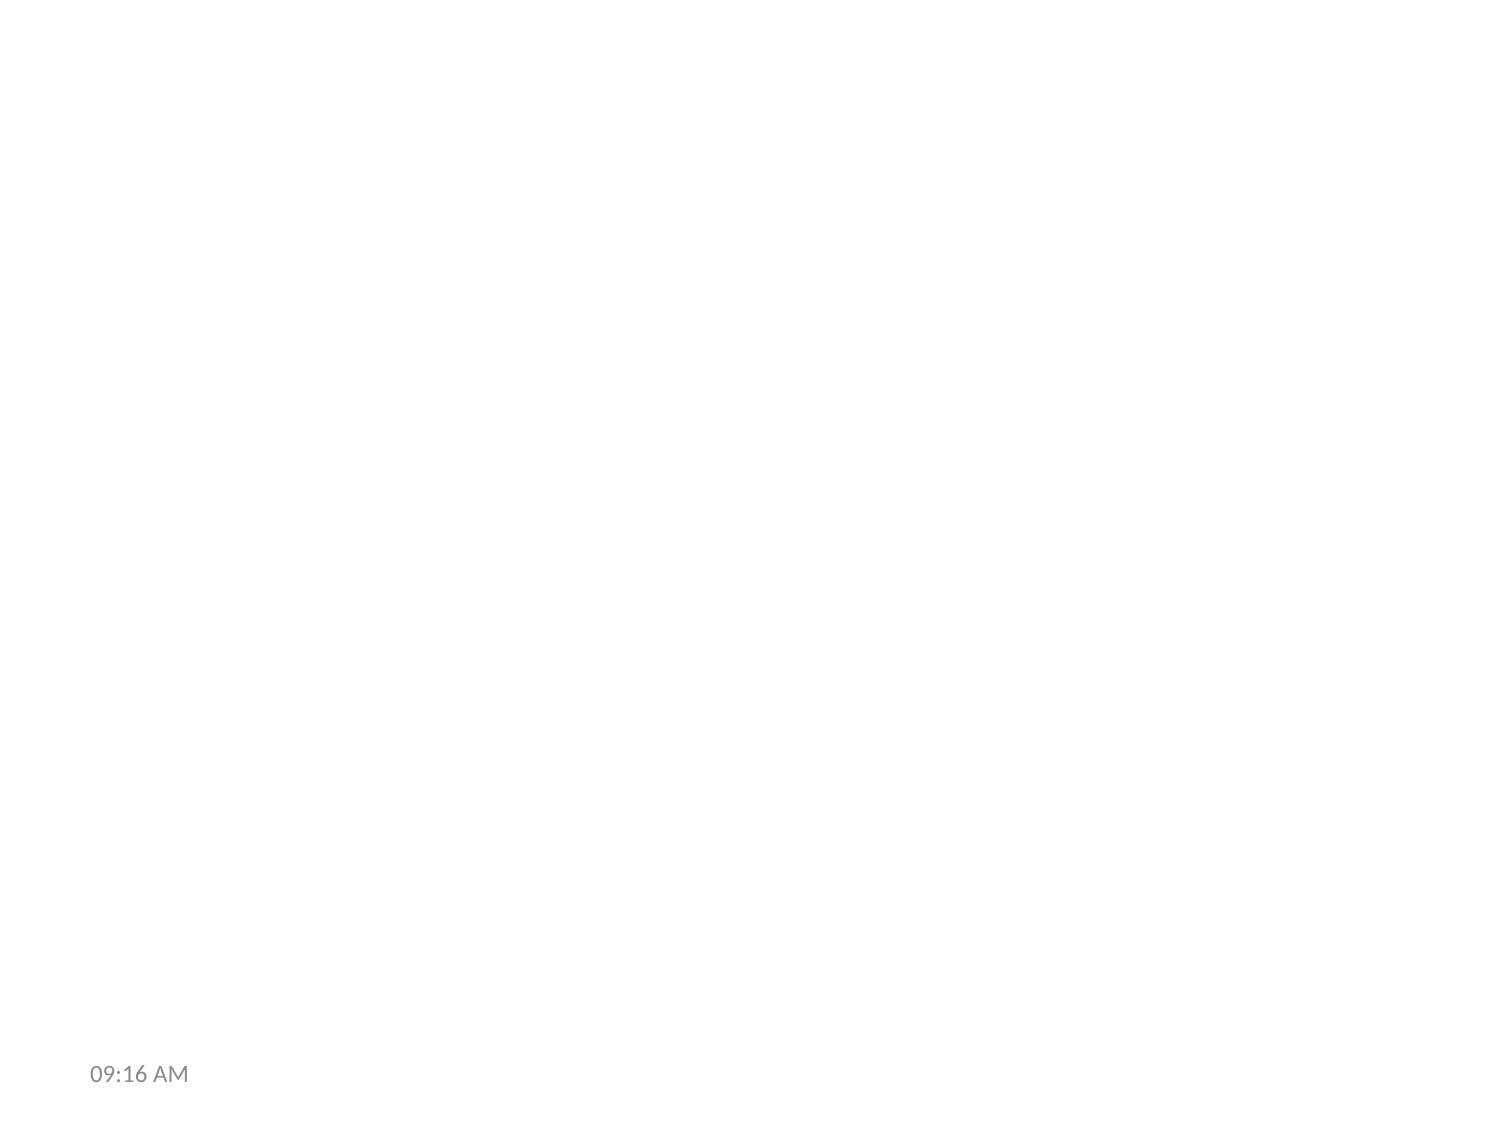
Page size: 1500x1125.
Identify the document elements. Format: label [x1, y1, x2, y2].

slide_number [75, 1042, 425, 1103]
